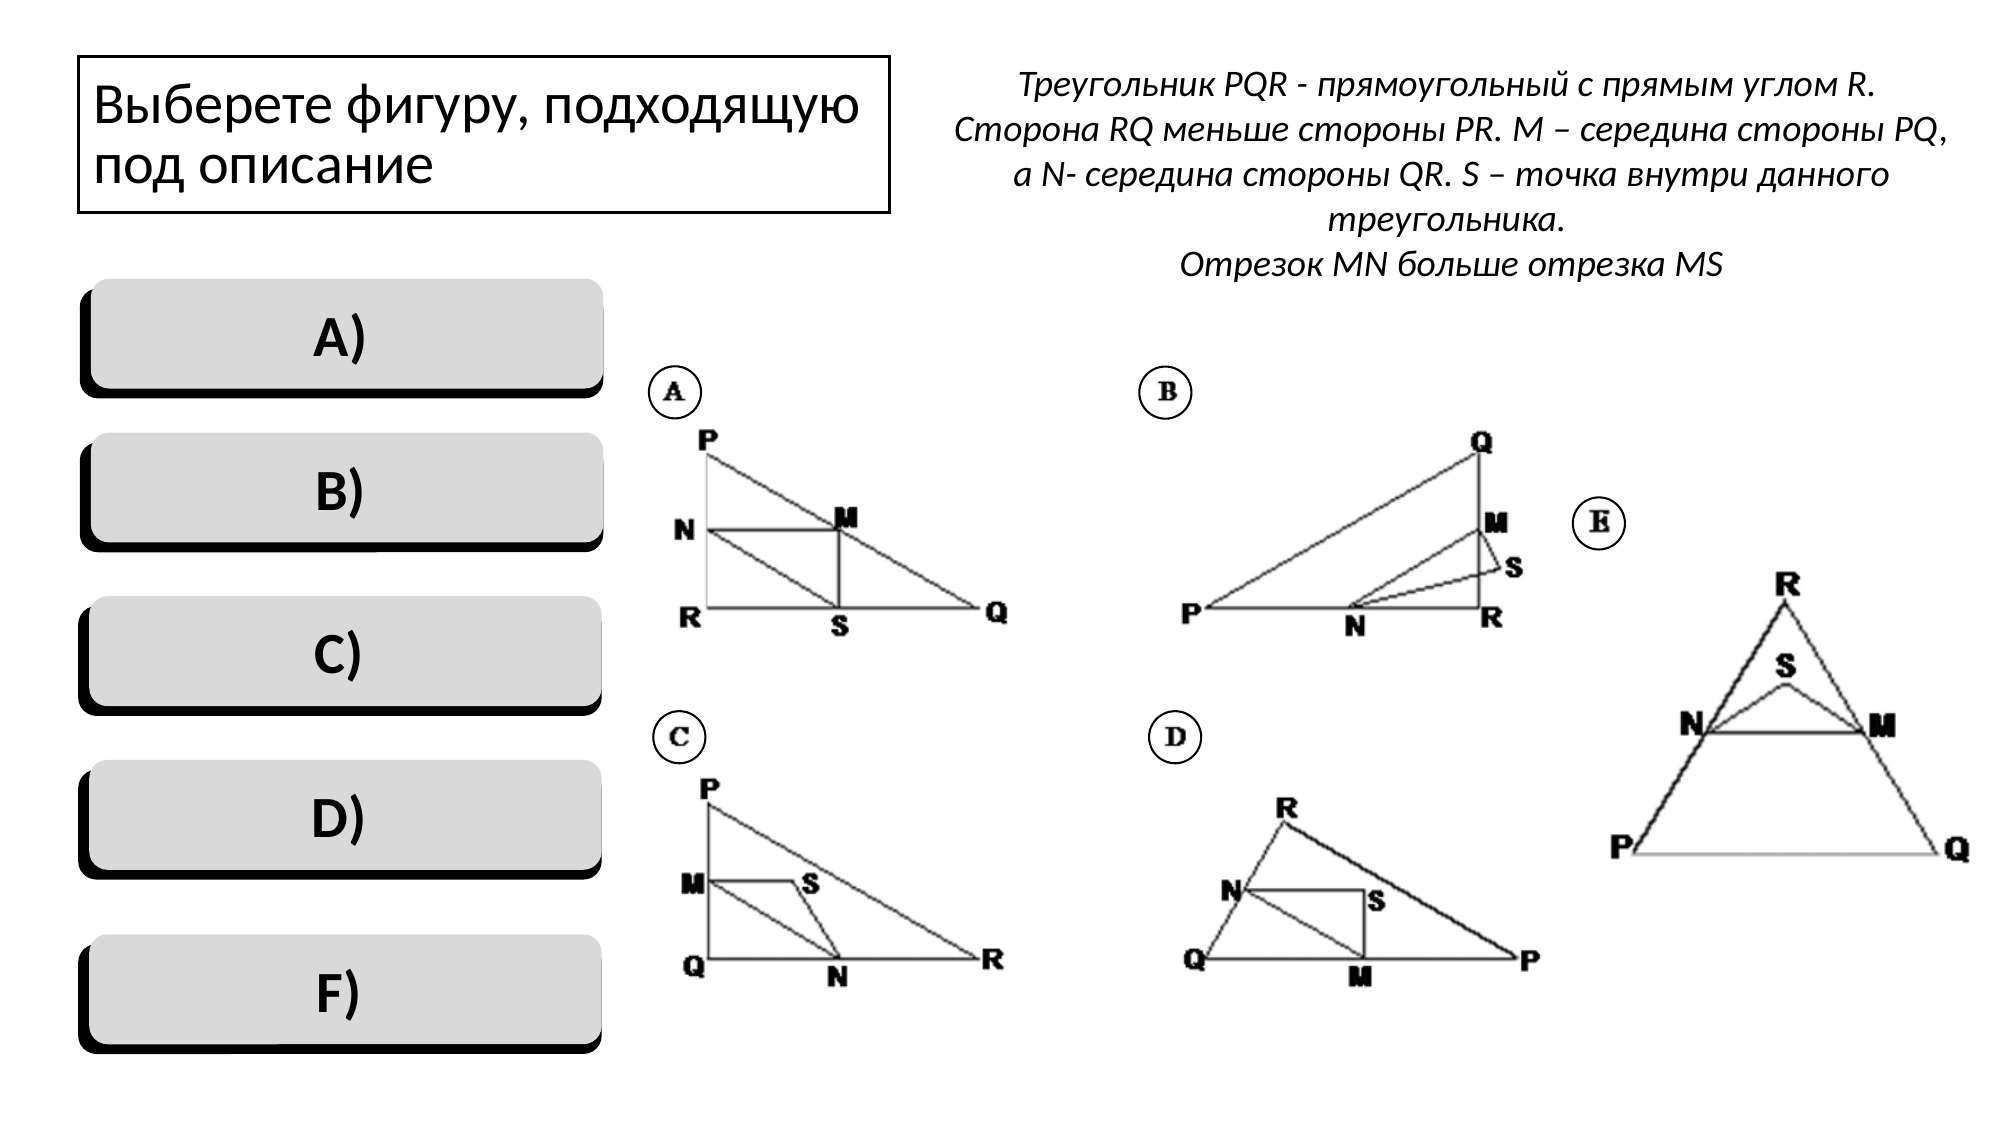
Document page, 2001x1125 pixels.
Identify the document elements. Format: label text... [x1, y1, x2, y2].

picture [643, 343, 2000, 1018]
text_box [88, 758, 603, 871]
text_box [89, 431, 605, 544]
text_box [77, 944, 603, 1056]
text_box [77, 769, 603, 881]
text_box [77, 55, 890, 213]
text_box [88, 595, 603, 708]
text_box [78, 442, 605, 554]
text_box [88, 933, 603, 1046]
text_box B) [300, 444, 382, 530]
list Выберете фигуру, подходящую под описание [78, 88, 929, 1069]
text_box Треугольник PQR - прямоугольный с прямым углом R. Сторона RQ меньше стороны PR. М – середина стороны PQ, а N- середина стороны QR. S – точка внутри данного треугольника. Отрезок MN больше отрезка MS [928, 52, 1975, 292]
text_box А) [299, 290, 383, 376]
text_box D) [296, 772, 382, 857]
text_box [77, 606, 603, 717]
text_box [78, 288, 605, 400]
text_box C) [299, 608, 379, 694]
text_box [89, 277, 605, 390]
text_box F) [301, 946, 377, 1032]
